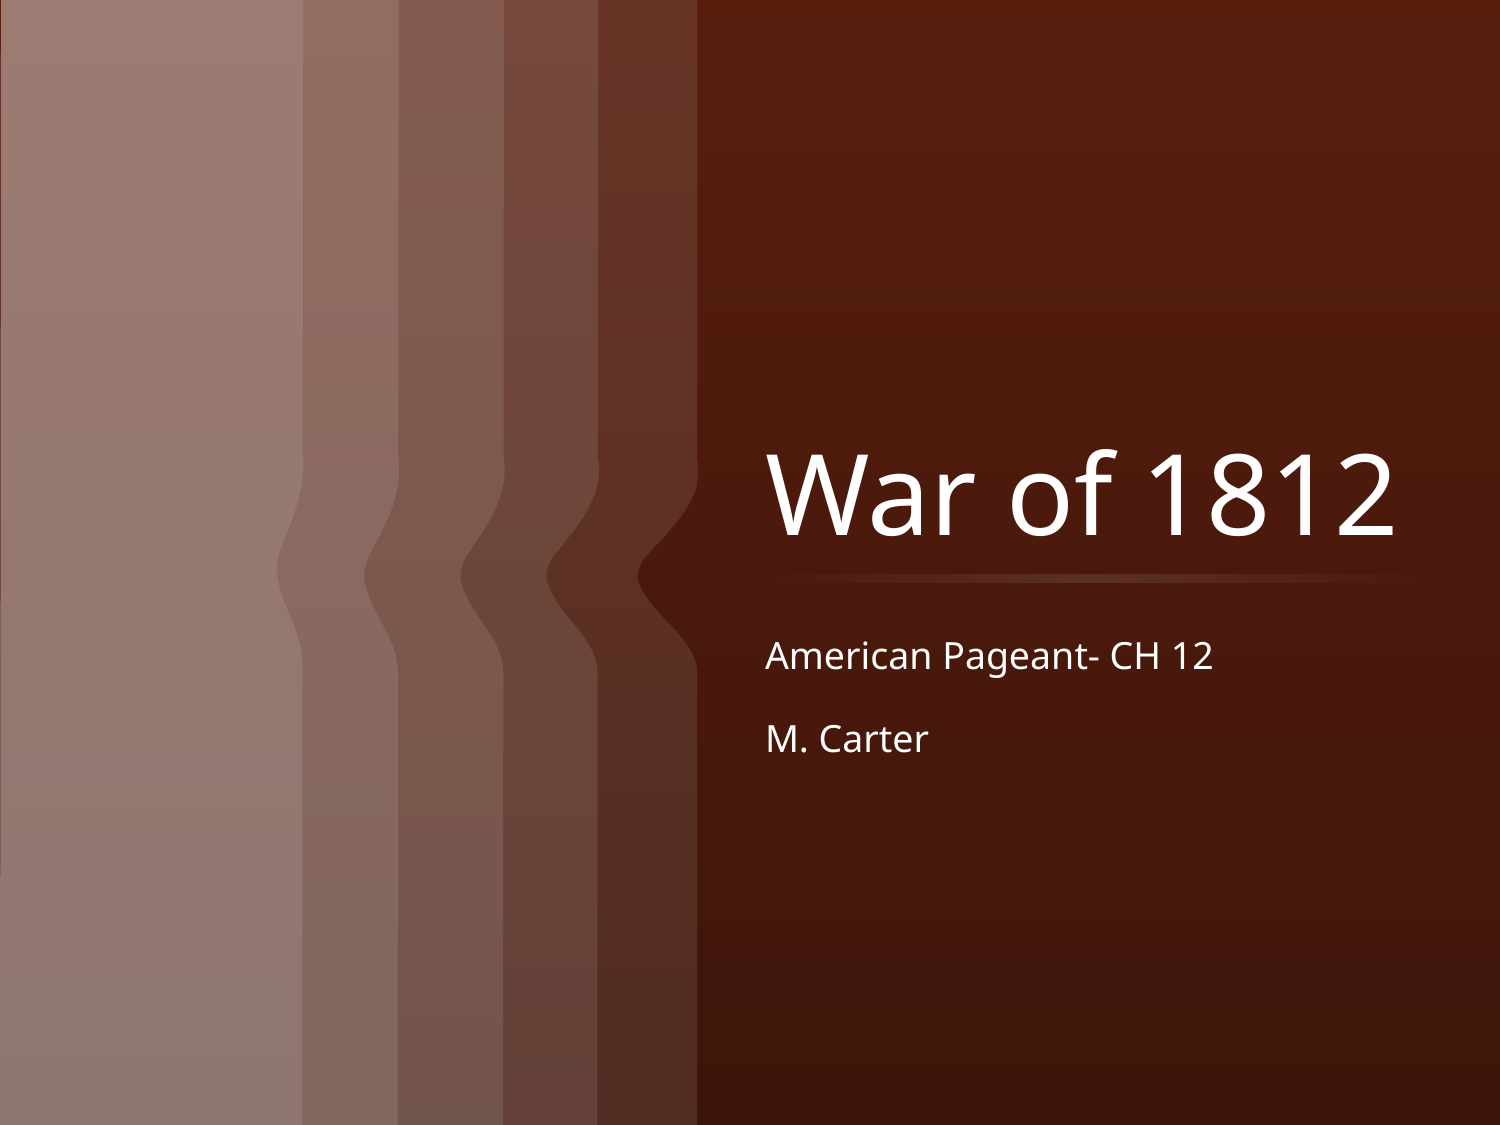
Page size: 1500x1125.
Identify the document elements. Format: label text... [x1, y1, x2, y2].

subtitle American Pageant- CH 12 M. Carter [750, 624, 1438, 813]
picture [0, 0, 698, 1125]
title War of 1812 [750, 62, 1438, 566]
